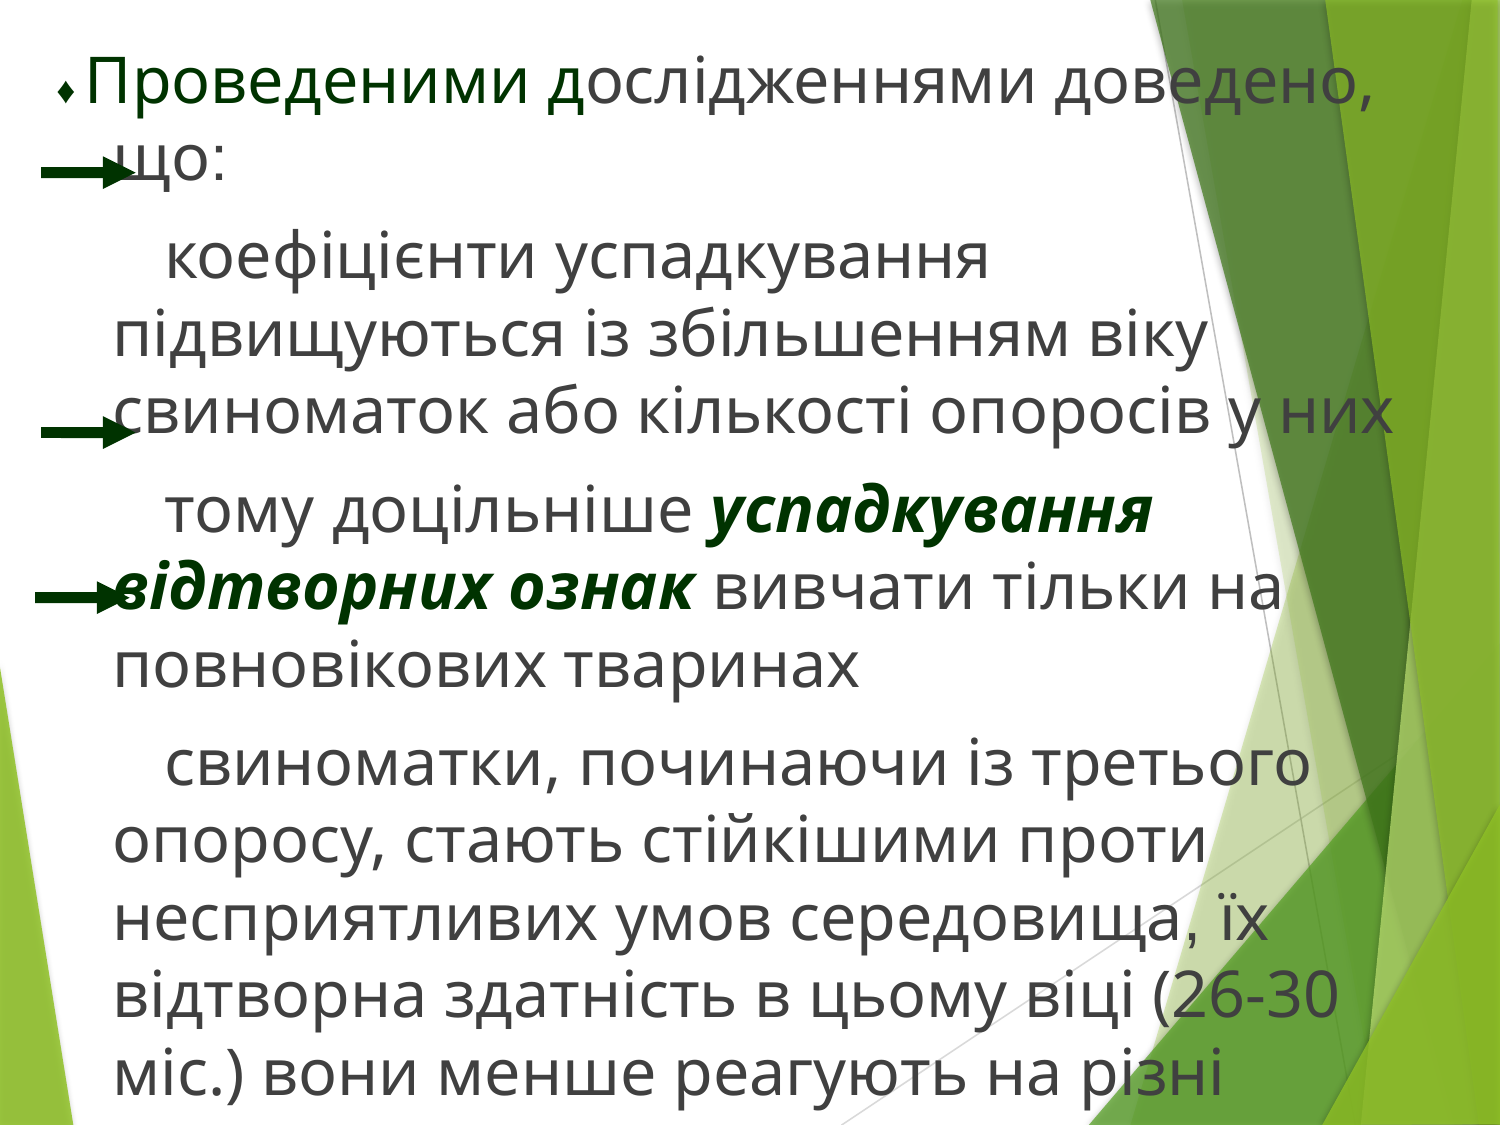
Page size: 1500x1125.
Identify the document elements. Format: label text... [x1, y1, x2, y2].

text_box [35, 591, 130, 604]
list ♦ Проведеними дослідженнями доведено, що: коефіцієнти успадкування підвищуються із збільшенням віку свиноматок або кількості опоросів у них тому доцільніше успадкування відтворних ознак вивчати тільки на повновікових тваринах свиноматки, починаючи із третього опоросу, стають стійкішими проти несприятливих умов середовища, їх відтворна здатність в цьому віці (26-30 міс.) вони менше реагують на різні стреси. [41, 31, 1471, 1063]
text_box [41, 166, 136, 179]
text_box [41, 426, 136, 439]
